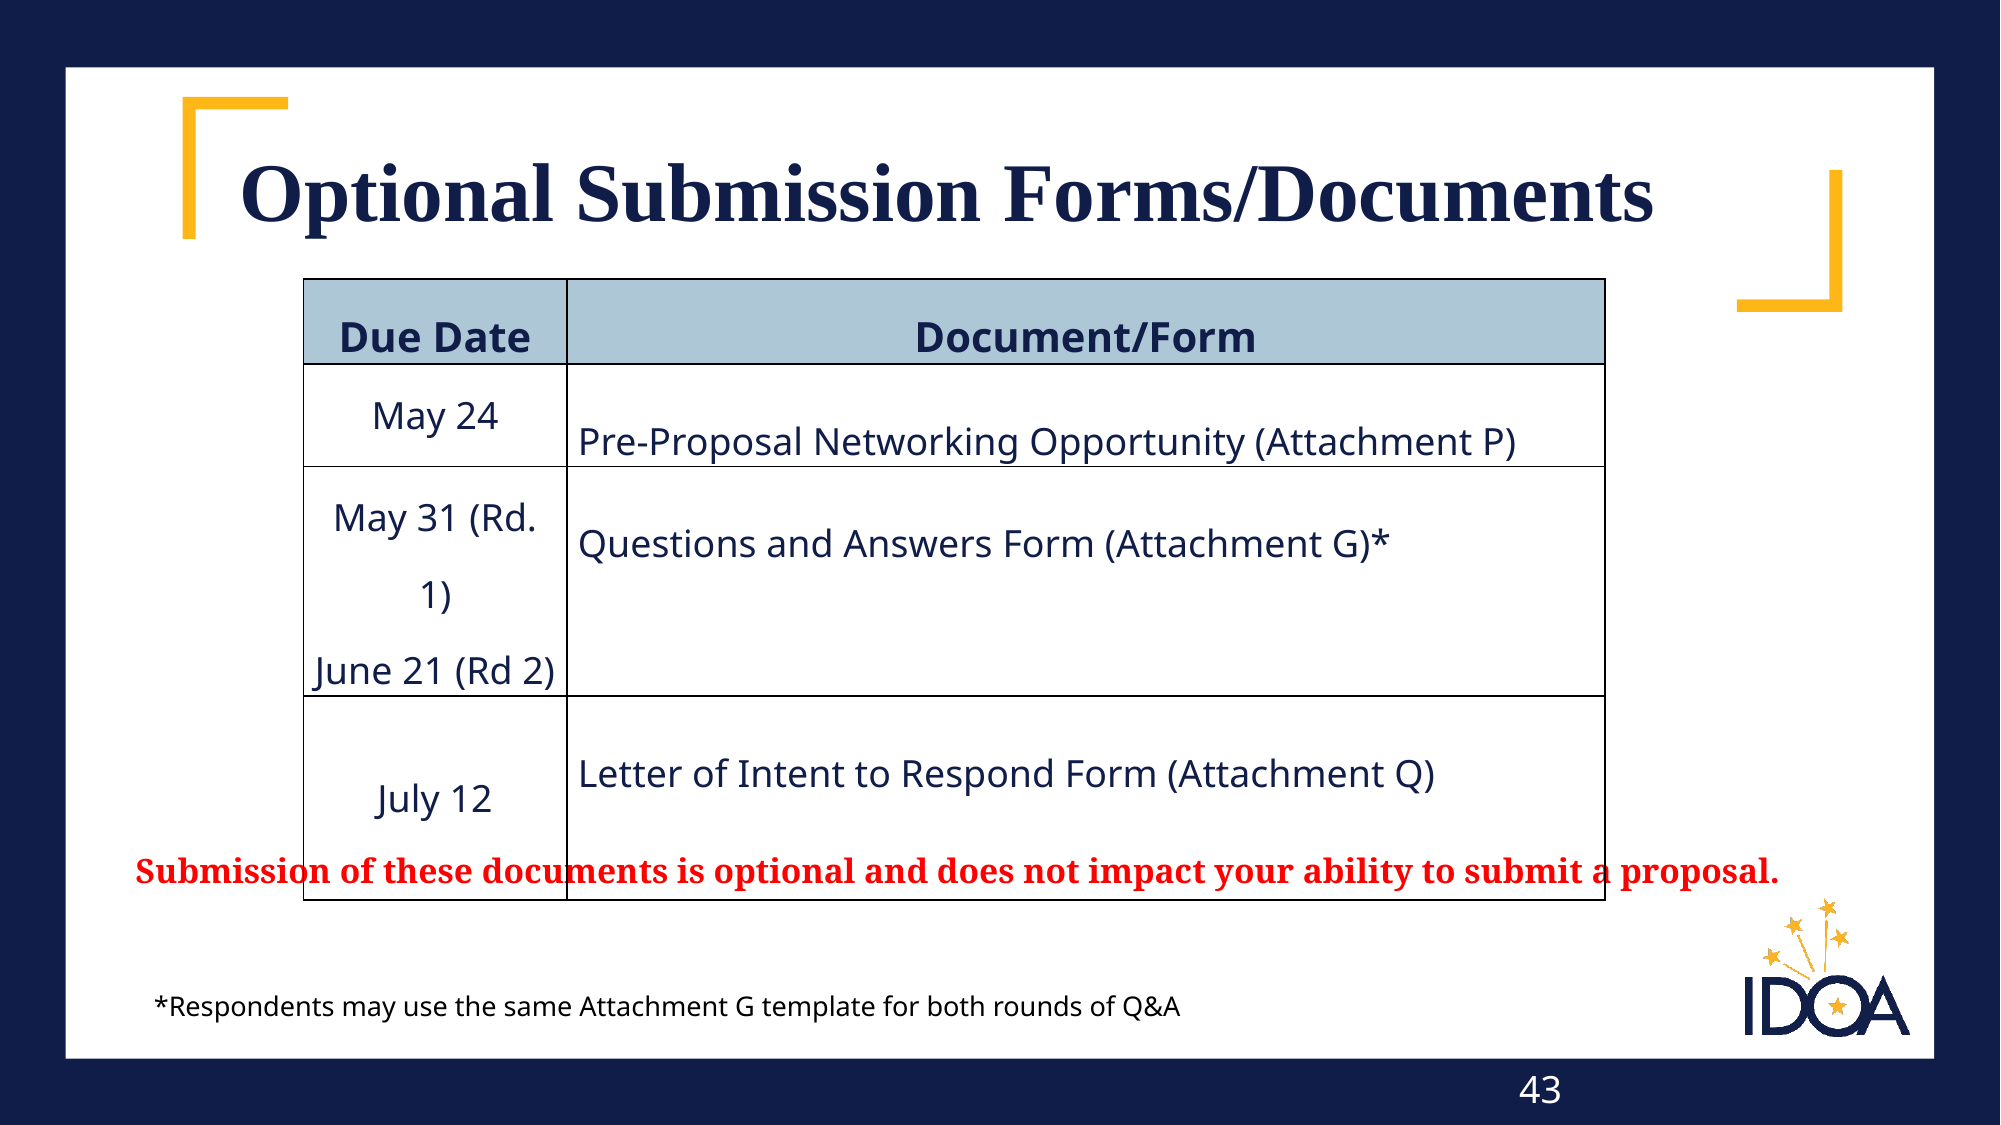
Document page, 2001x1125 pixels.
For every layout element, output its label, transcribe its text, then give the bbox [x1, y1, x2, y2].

table_cell Pre-Proposal Networking Opportunity (Attachment P) [568, 365, 1604, 466]
table_cell Questions and Answers Form (Attachment G)* [568, 467, 1604, 695]
picture [1702, 857, 1959, 1114]
table_cell May 31 (Rd. 1) June 21 (Rd 2) [304, 467, 566, 695]
slide_number 43 [1504, 1058, 1767, 1125]
title Optional Submission Forms/Documents [225, 142, 1800, 279]
table_cell May 24 [304, 365, 566, 466]
text_box *Respondents may use the same Attachment G template for both rounds of Q&A [139, 982, 1654, 1030]
table_header Due Date [304, 280, 566, 363]
table_cell July 12 [304, 697, 566, 899]
table_header Document/Form [568, 280, 1604, 363]
table_cell Letter of Intent to Respond Form (Attachment Q) [568, 697, 1604, 899]
list Submission of these documents is optional and does not impact your ability to submit a proposal. [120, 846, 1800, 937]
